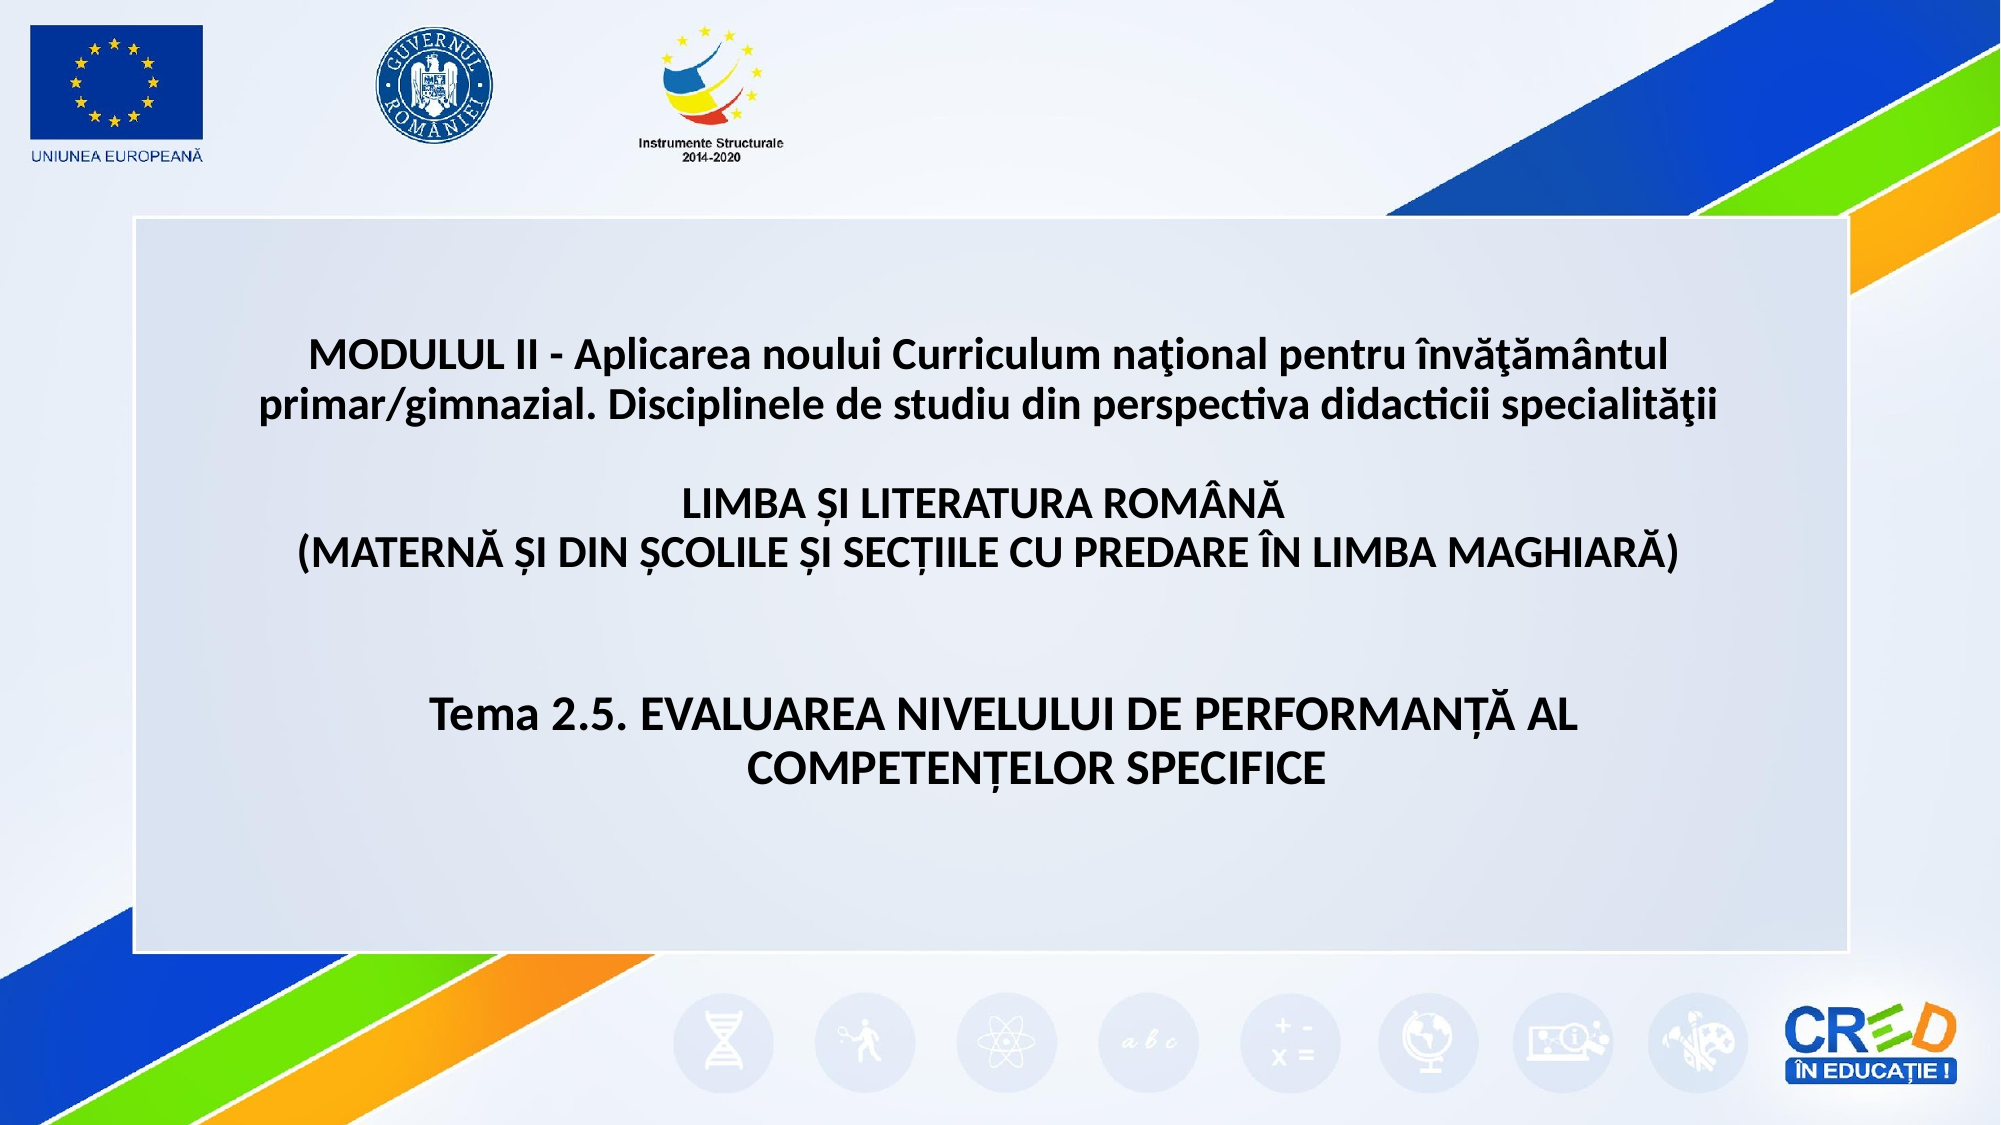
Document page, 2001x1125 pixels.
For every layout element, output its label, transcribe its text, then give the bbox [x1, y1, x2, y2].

title MODULUL II - Aplicarea noului Curriculum naţional pentru învăţământul primar/gimnazial. Disciplinele de studiu din perspectiva didacticii specialităţii LIMBA ȘI LITERATURA ROMÂNĂ (MATERNĂ ȘI DIN ȘCOLILE ȘI SECȚIILE CU PREDARE ÎN LIMBA MAGHIARĂ) [143, 271, 1835, 640]
picture [0, 0, 2001, 1125]
subtitle Tema 2.5. EVALUAREA NIVELULUI DE PERFORMANȚĂ AL COMPETENȚELOR SPECIFICE [249, 680, 1750, 914]
